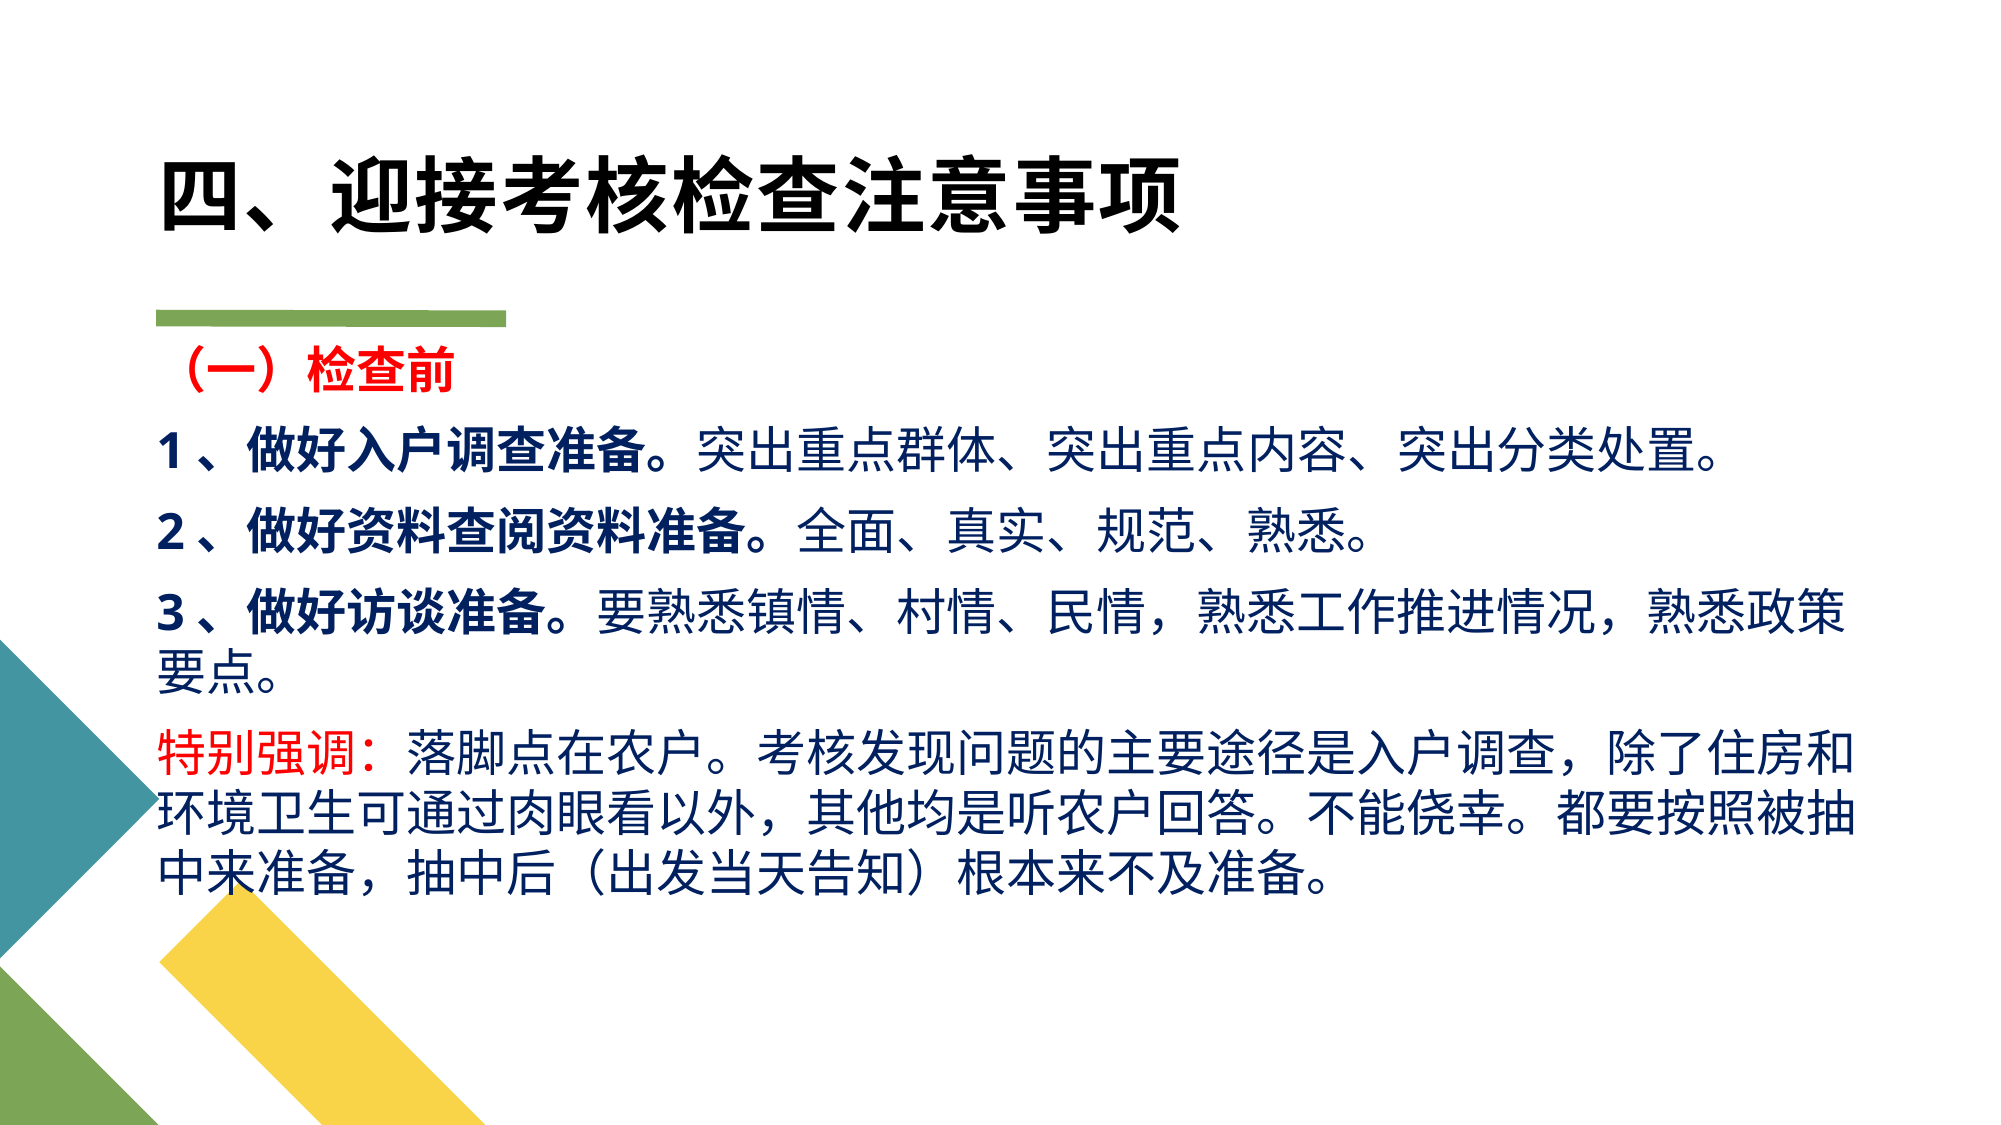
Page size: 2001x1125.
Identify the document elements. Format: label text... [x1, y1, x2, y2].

list （一）检查前 1、做好入户调查准备。突出重点群体、突出重点内容、突出分类处置。 2、做好资料查阅资料准备。全面、真实、规范、熟悉。 3、做好访谈准备。要熟悉镇情、村情、民情，熟悉工作推进情况，熟悉政策要点。 特别强调：落脚点在农户。考核发现问题的主要途径是入户调查，除了住房和环境卫生可通过肉眼看以外，其他均是听农户回答。不能侥幸。都要按照被抽中来准备，抽中后（出发当天告知）根本来不及准备。 [156, 338, 1861, 1012]
title 四、迎接考核检查注意事项 [158, 144, 1192, 245]
